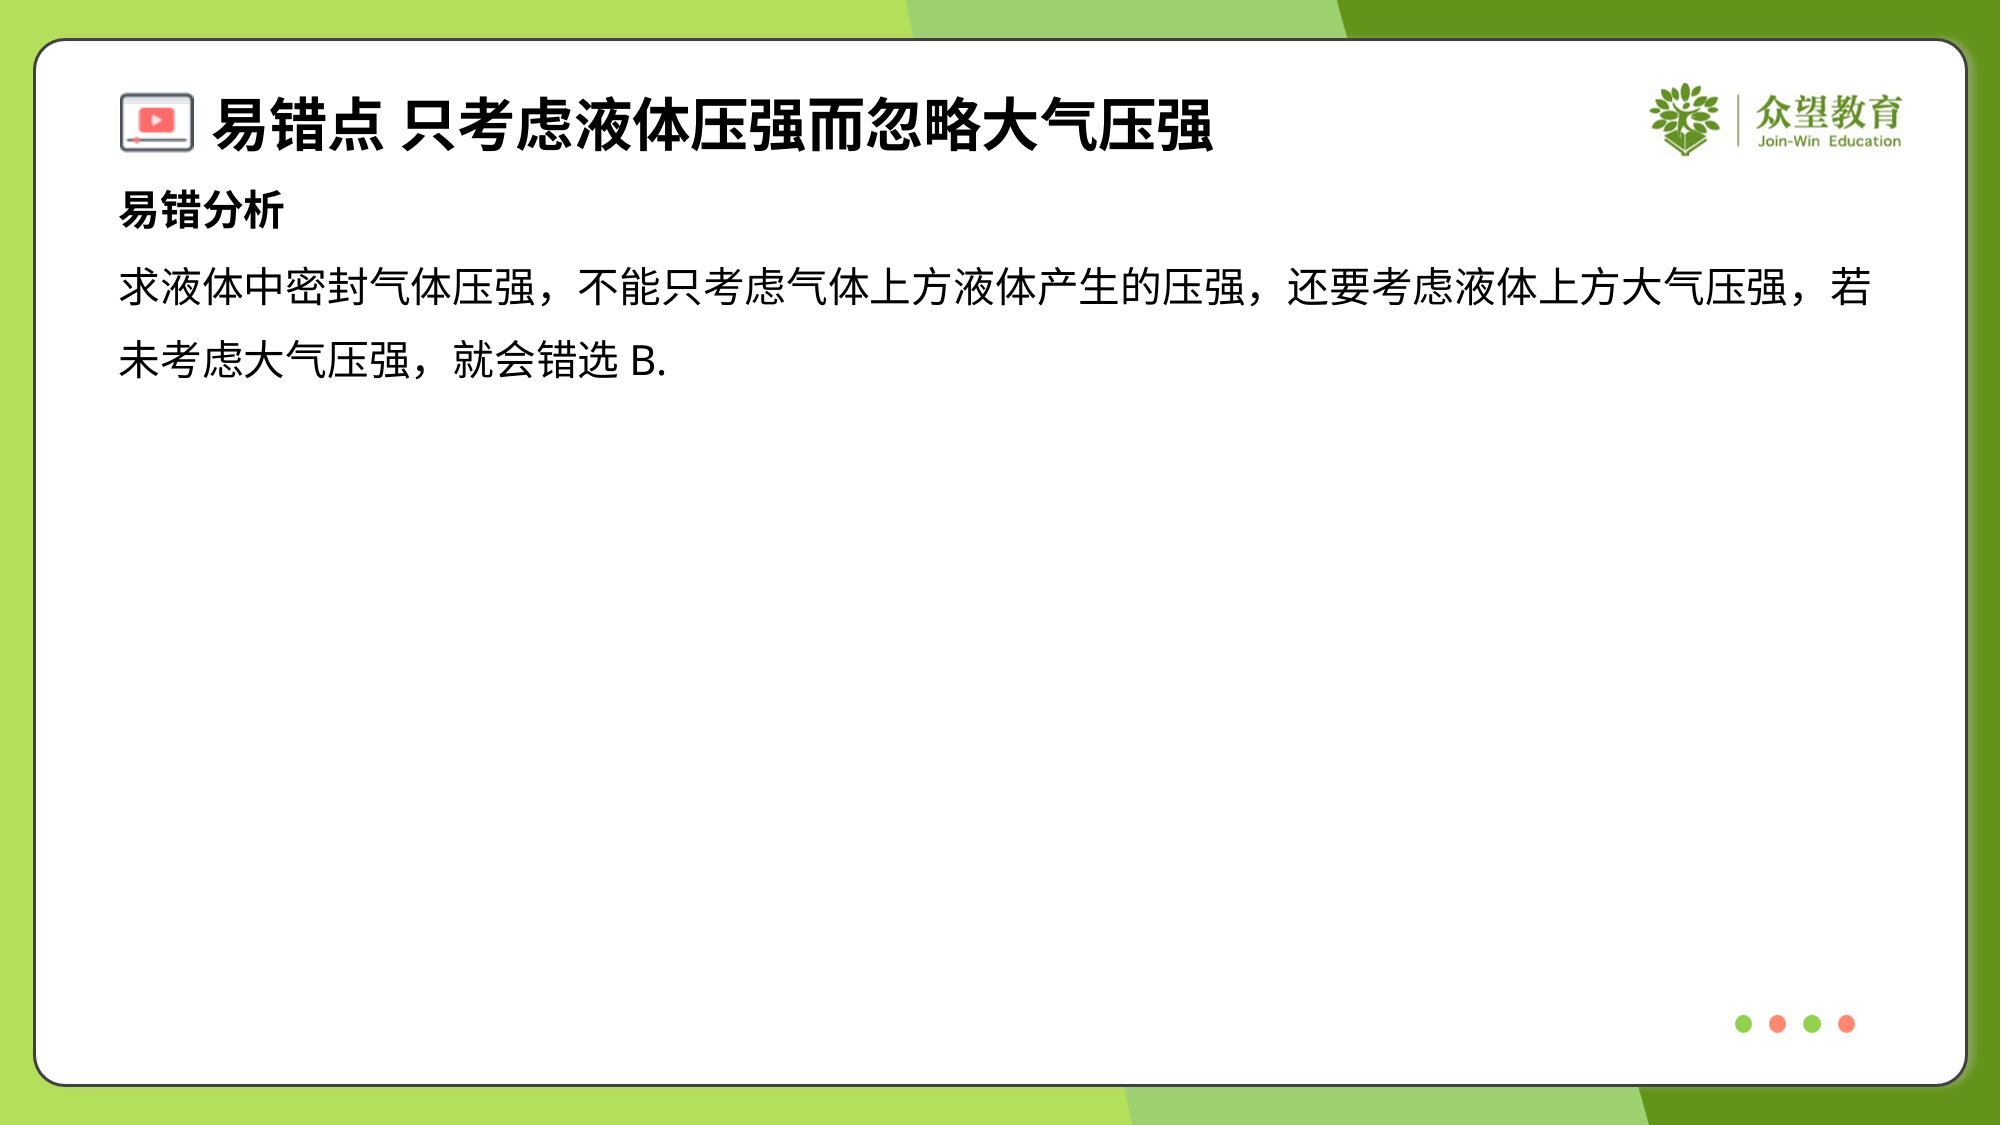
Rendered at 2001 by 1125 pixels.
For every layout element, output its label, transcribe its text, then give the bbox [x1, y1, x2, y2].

text_box 易错分析 求液体中密封气体压强，不能只考虑气体上方液体产生的压强，还要考虑液体上方大气压强，若 未考虑大气压强，就会错选B. [118, 158, 1883, 377]
picture [0, 0, 2000, 1125]
